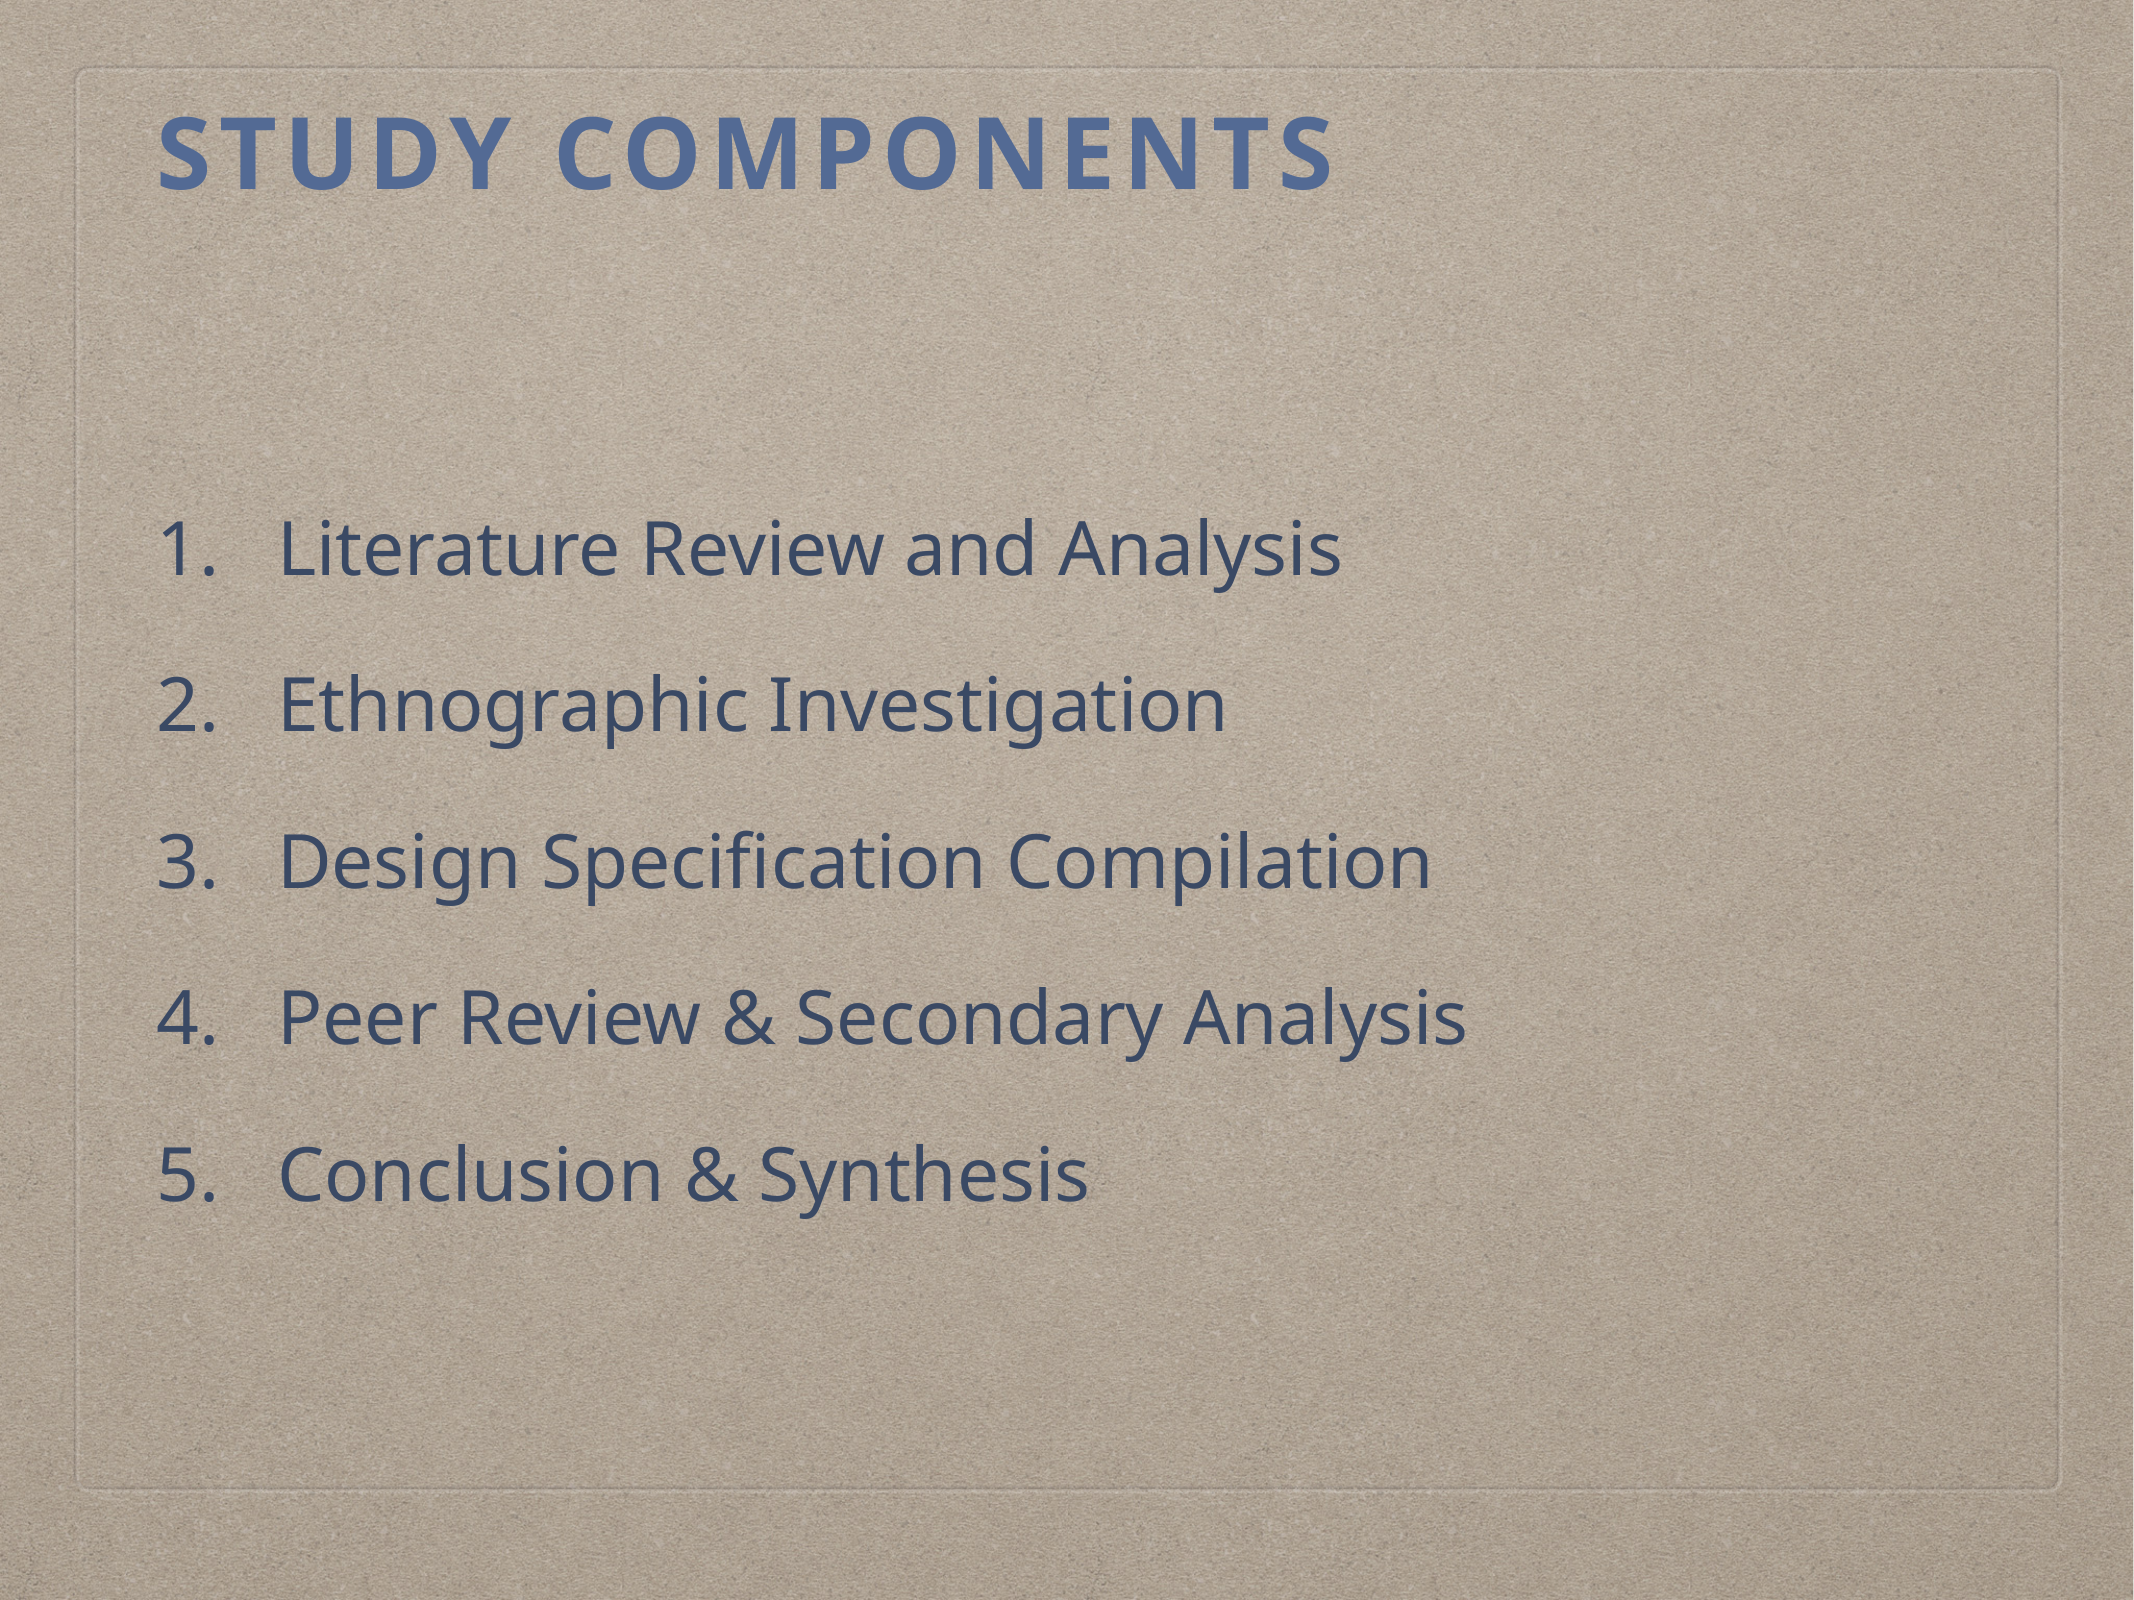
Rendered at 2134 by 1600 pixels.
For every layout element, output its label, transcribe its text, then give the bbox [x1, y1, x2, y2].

picture [0, 0, 2134, 1600]
title study components [147, 103, 1986, 368]
list Literature Review and Analysis Ethnographic Investigation Design Specification Compilation Peer Review & Secondary Analysis Conclusion & Synthesis [147, 368, 1986, 1349]
